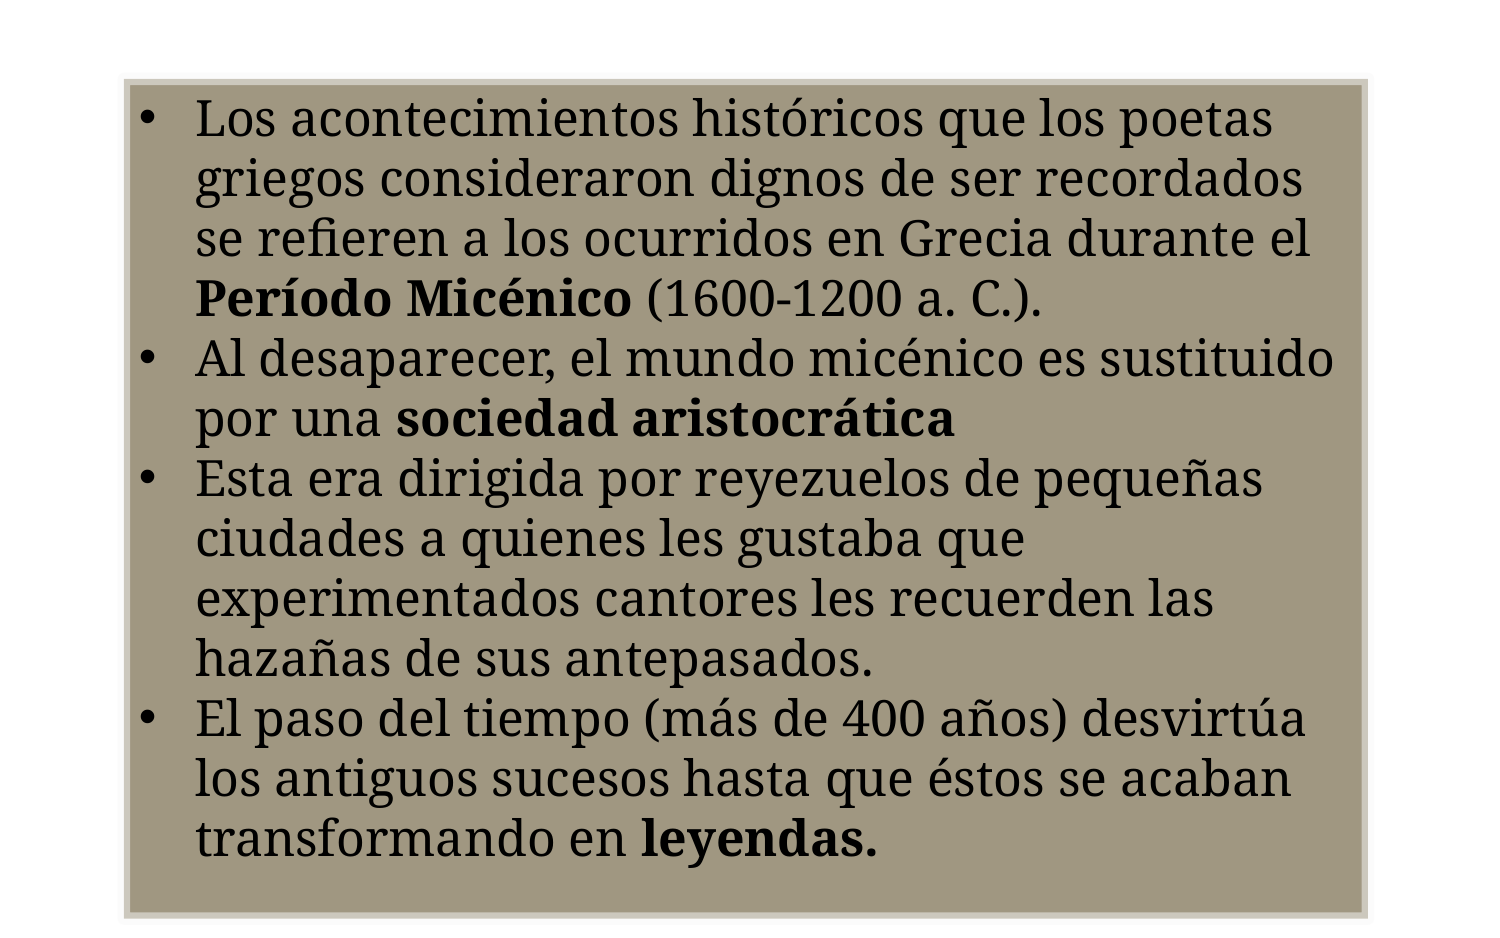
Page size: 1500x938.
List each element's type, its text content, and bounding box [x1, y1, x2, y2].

text_box Los acontecimientos históricos que los poetas griegos consideraron dignos de ser recordados se refieren a los ocurridos en Grecia durante el Período Micénico (1600-1200 a. C.). Al desaparecer, el mundo micénico es sustituido por una sociedad aristocrática Esta era dirigida por reyezuelos de pequeñas ciudades a quienes les gustaba que experimentados cantores les recuerden las hazañas de sus antepasados. El paso del tiempo (más de 400 años) desvirtúa los antiguos sucesos hasta que éstos se acaban transformando en leyendas. [123, 77, 1369, 920]
